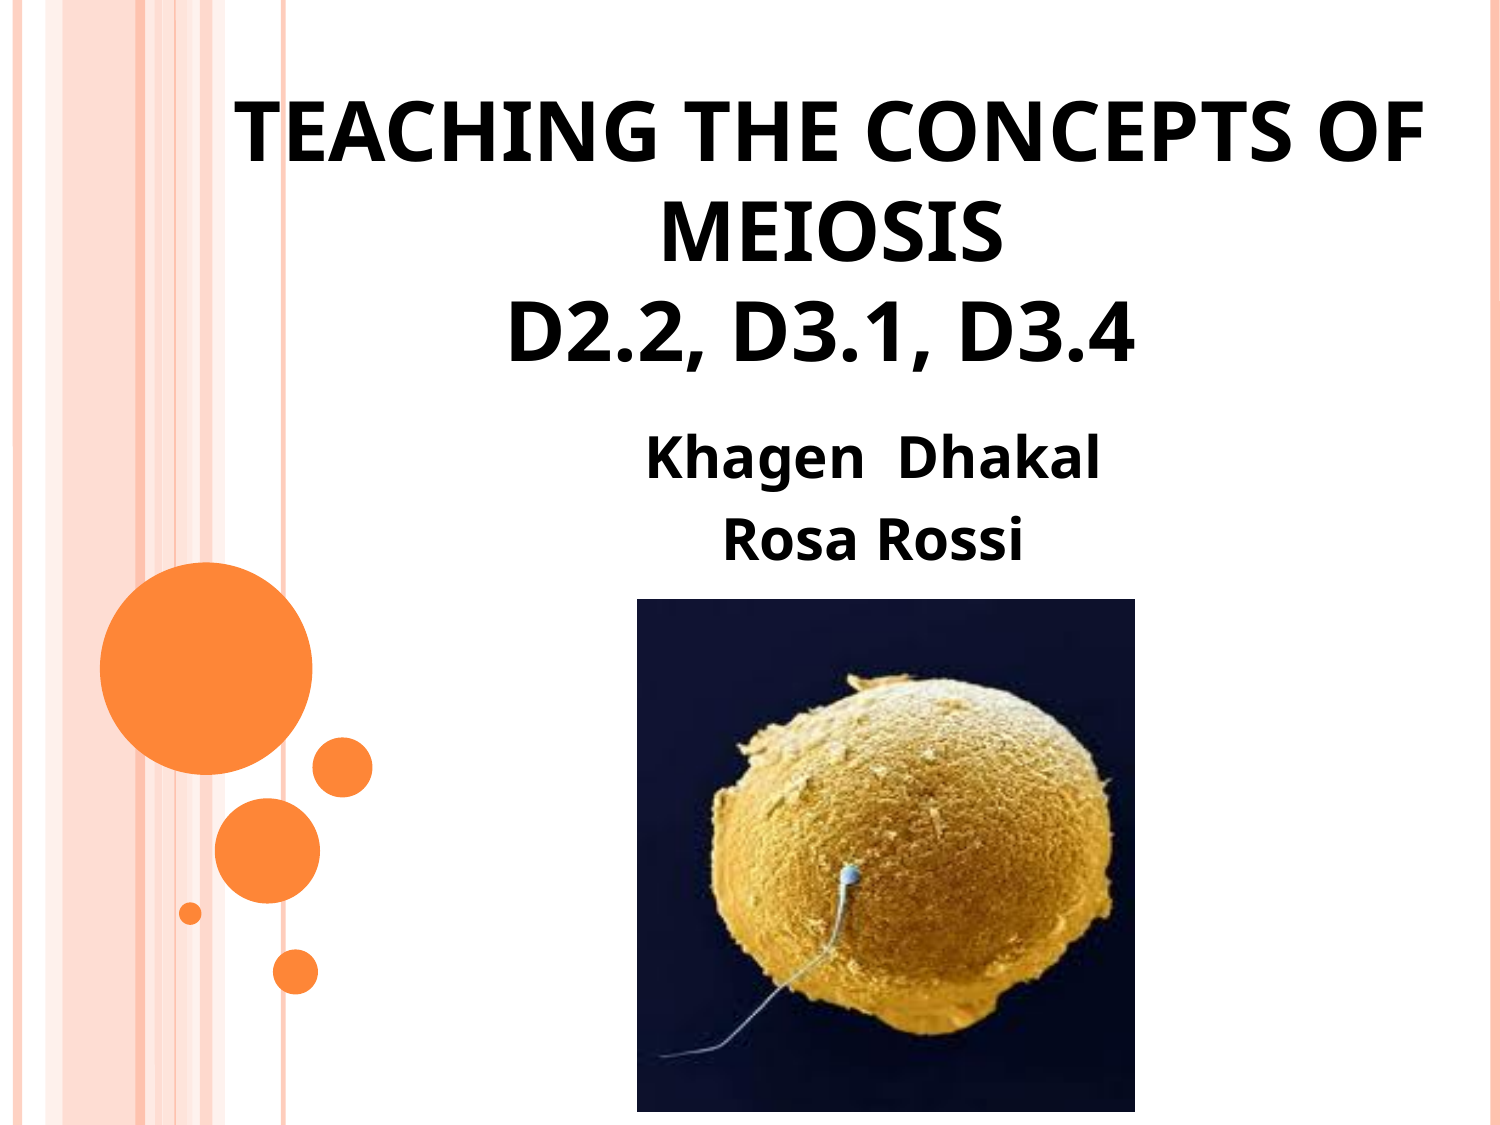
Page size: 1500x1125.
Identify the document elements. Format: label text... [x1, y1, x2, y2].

title Teaching the Concepts of Meiosis D2.2, D3.1, D3.4 [212, 0, 1450, 386]
subtitle Khagen Dhakal Rosa Rossi [367, 412, 1380, 638]
picture [636, 599, 1135, 1112]
